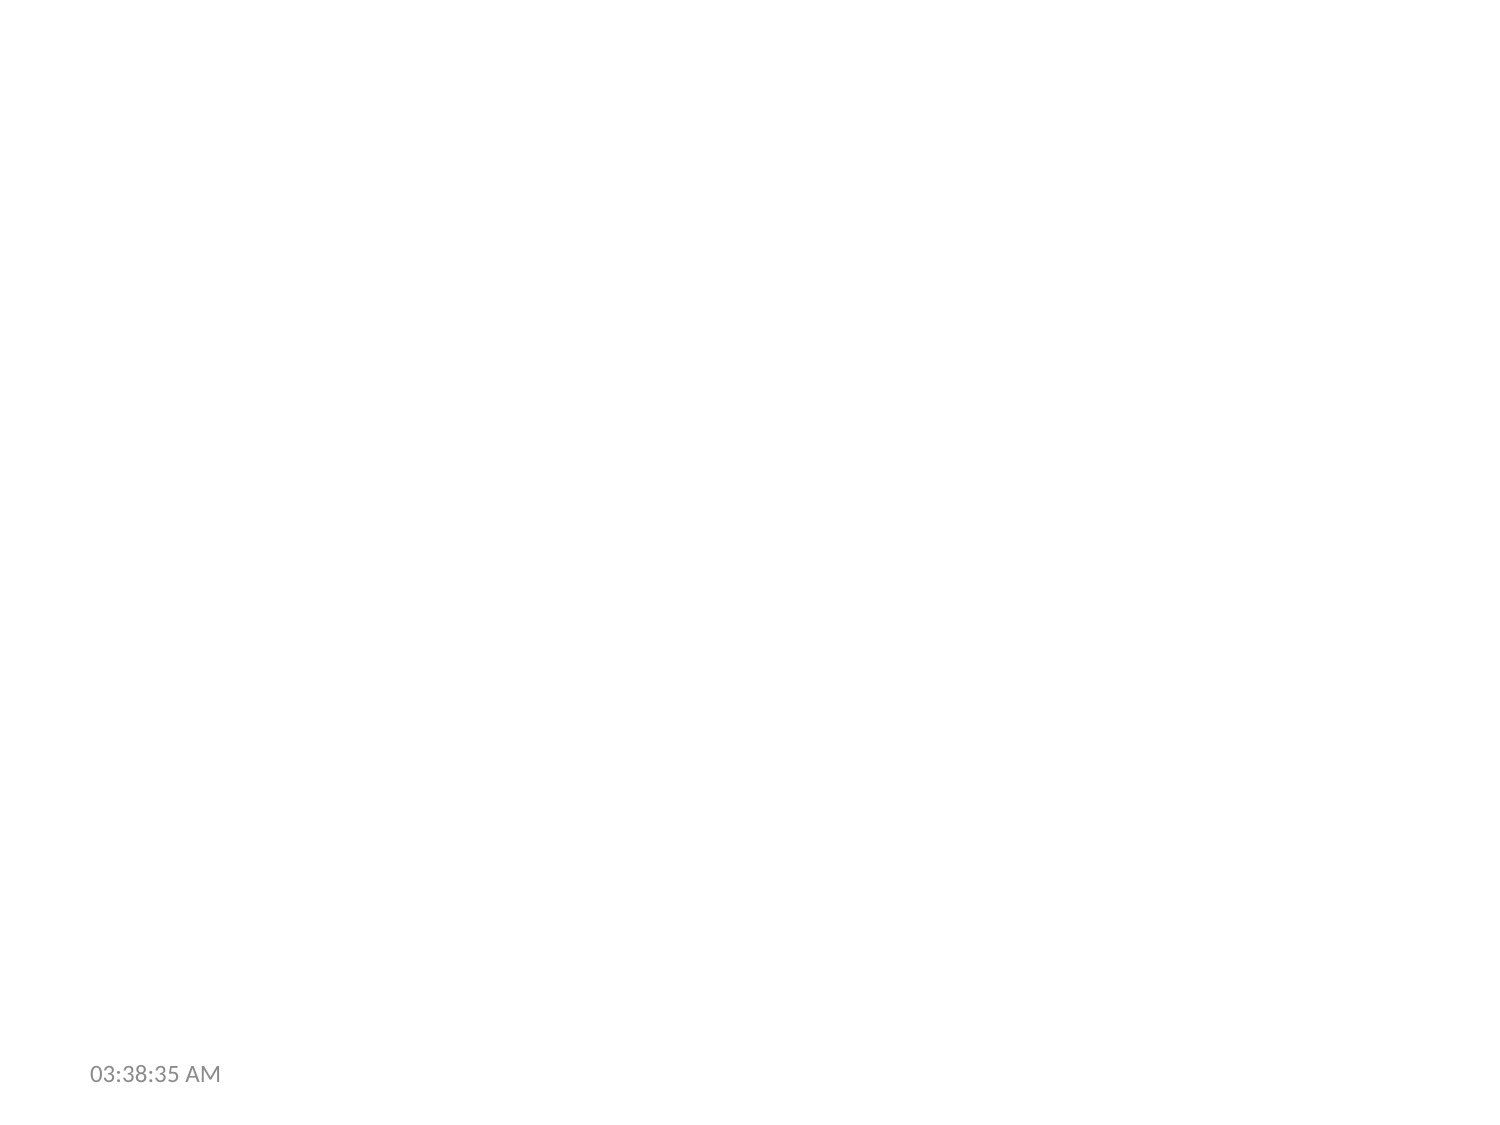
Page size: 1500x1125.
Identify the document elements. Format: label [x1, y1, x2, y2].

slide_number [75, 1042, 425, 1103]
